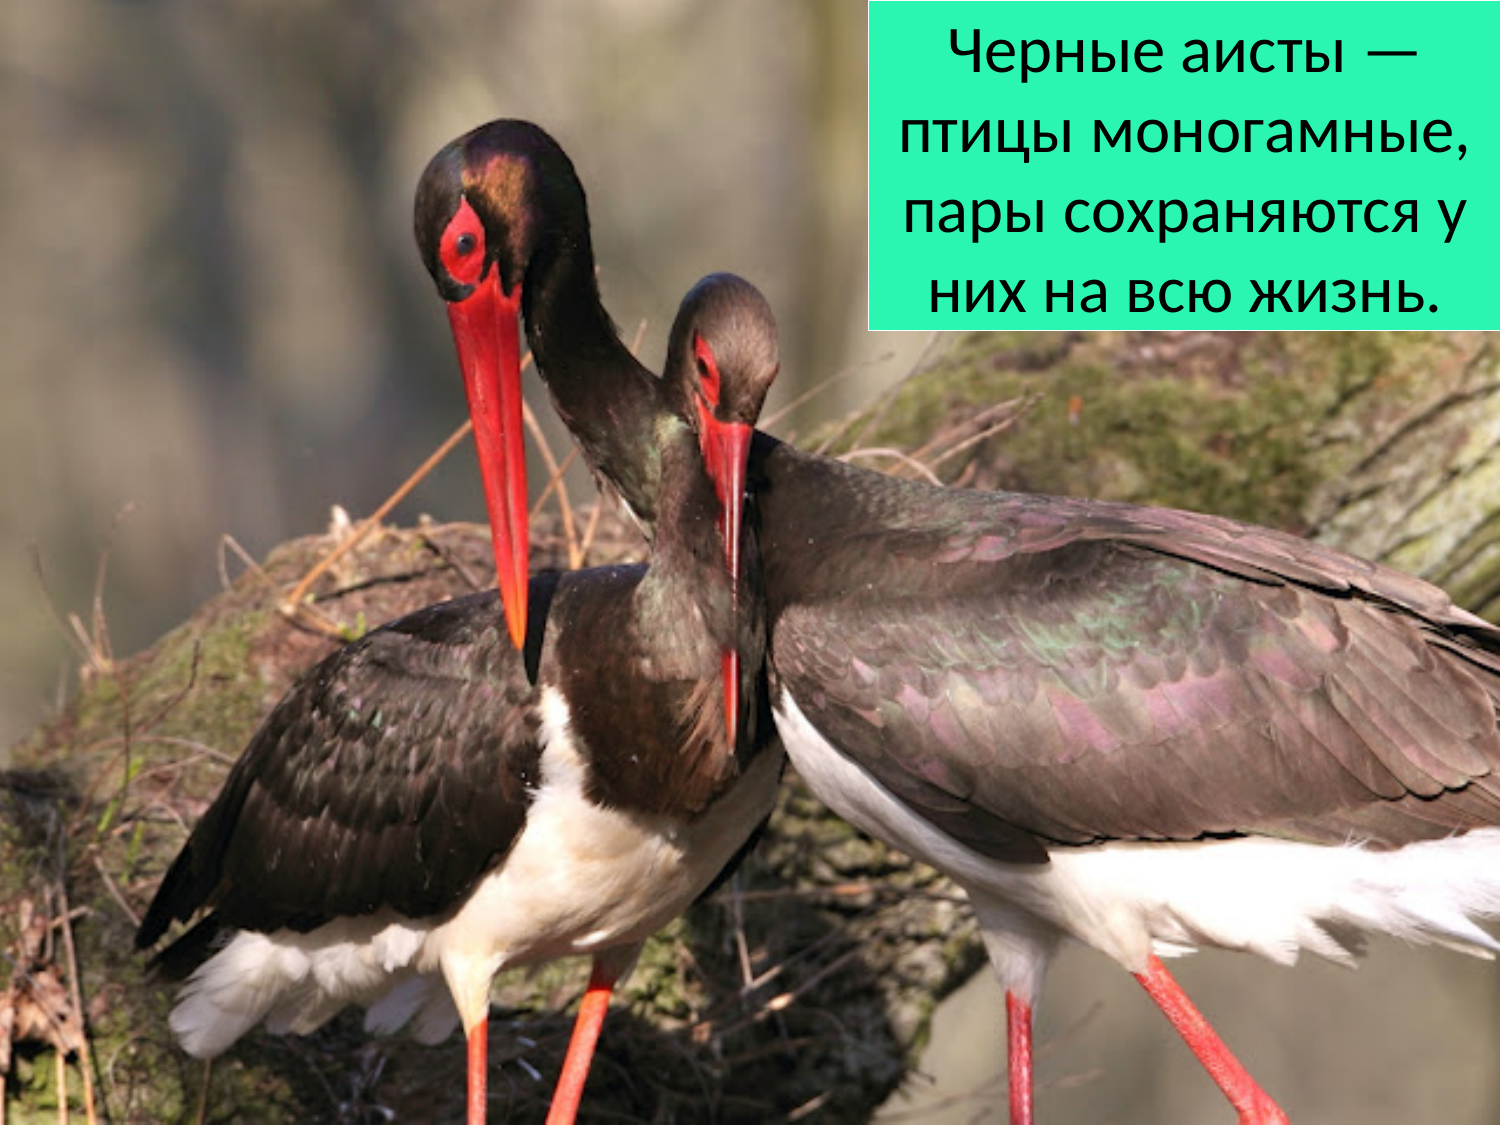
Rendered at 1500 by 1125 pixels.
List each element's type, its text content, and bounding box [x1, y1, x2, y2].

title Черные аисты — птицы моногамные, пары сохраняются у них на всю жизнь. [868, 0, 1500, 331]
picture [0, 0, 1500, 1125]
